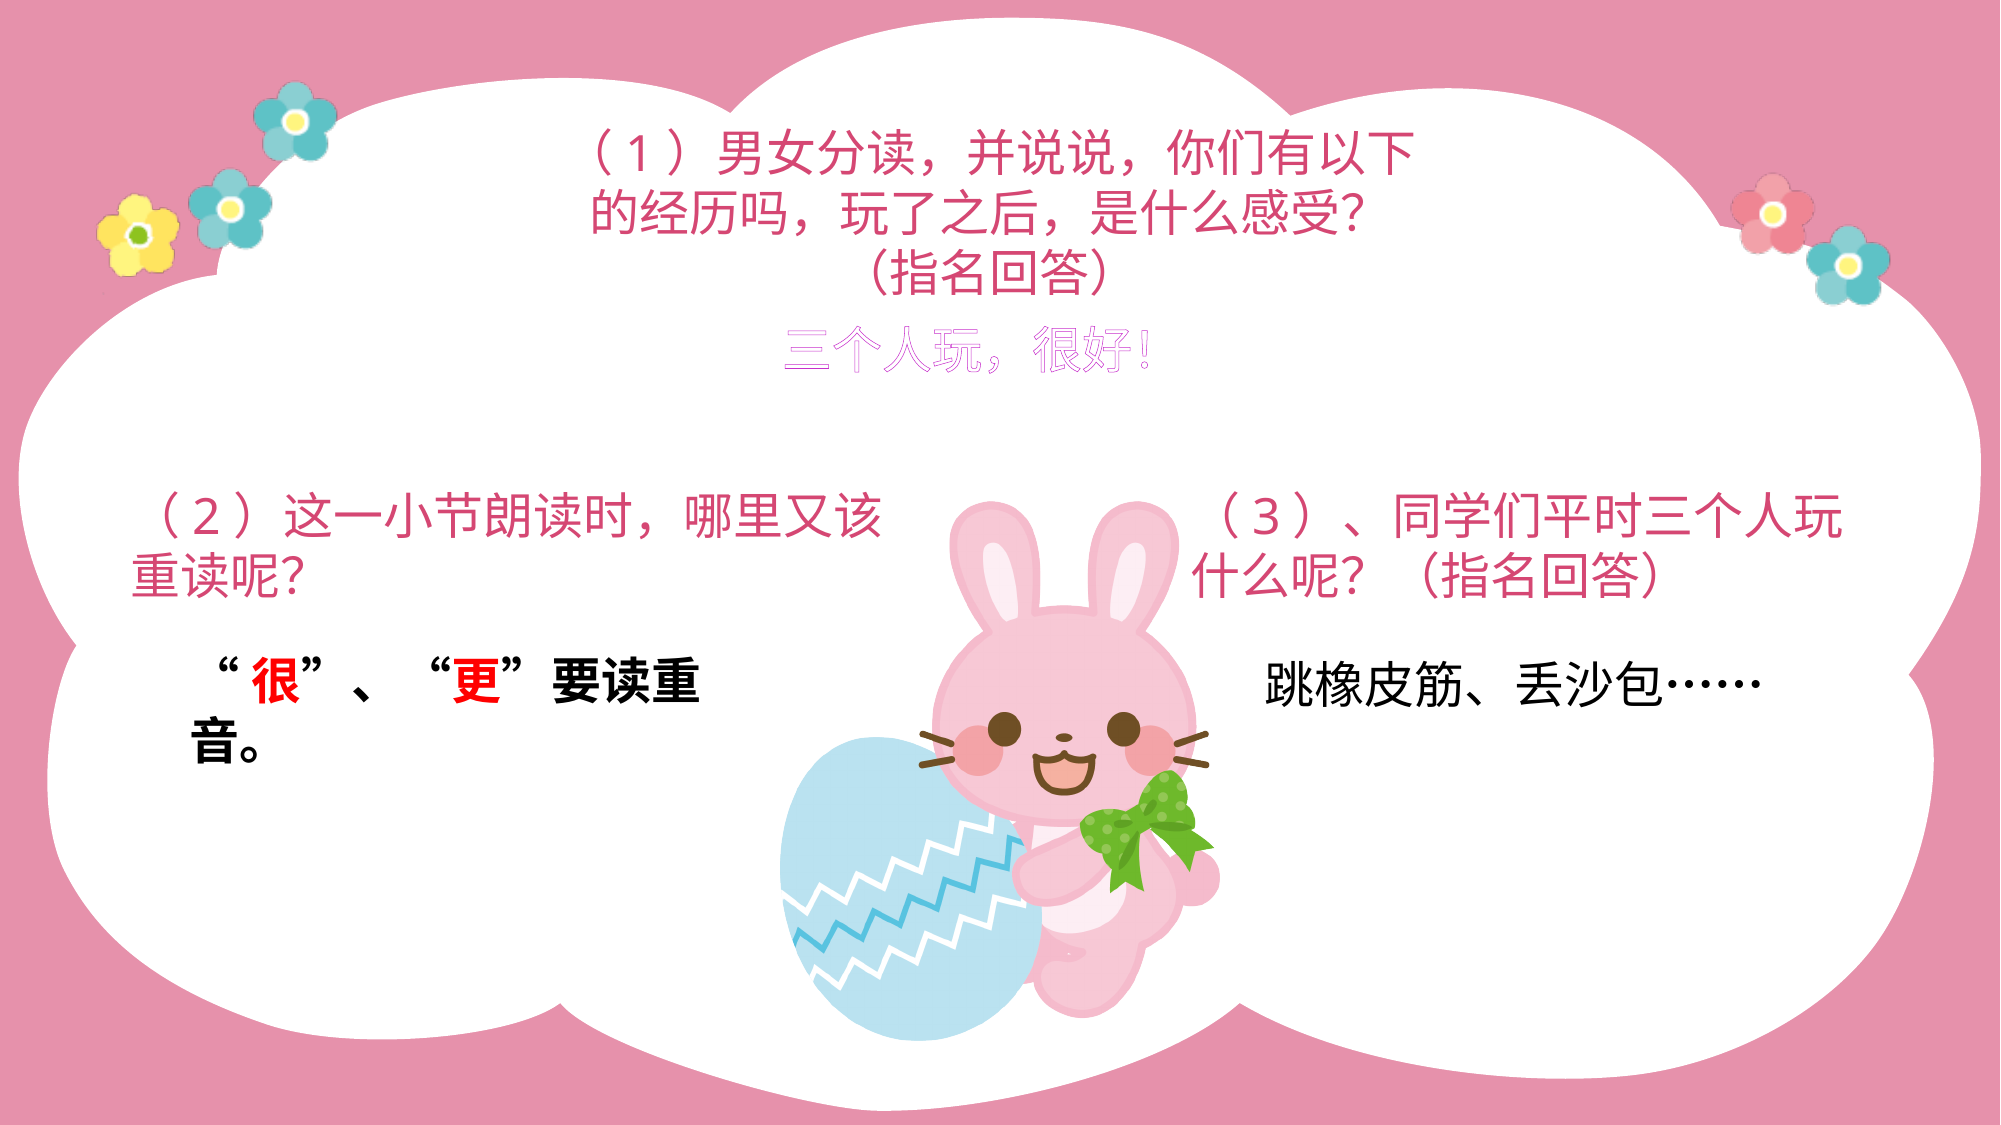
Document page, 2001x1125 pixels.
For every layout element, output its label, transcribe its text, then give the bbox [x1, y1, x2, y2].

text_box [95, 67, 368, 290]
picture [1701, 145, 1921, 340]
picture [780, 501, 1220, 1041]
text_box 三个人玩，很好！ [767, 310, 1233, 386]
text_box （2）这一小节朗读时，哪里又该重读呢？ [115, 477, 927, 612]
text_box “很”、“更”要读重音。 [174, 642, 762, 777]
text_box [1175, 477, 1877, 801]
picture [88, 184, 95, 237]
picture [102, 290, 141, 295]
text_box （1）男女分读，并说说，你们有以下的经历吗，玩了之后，是什么感受？（指名回答） [525, 113, 1455, 309]
